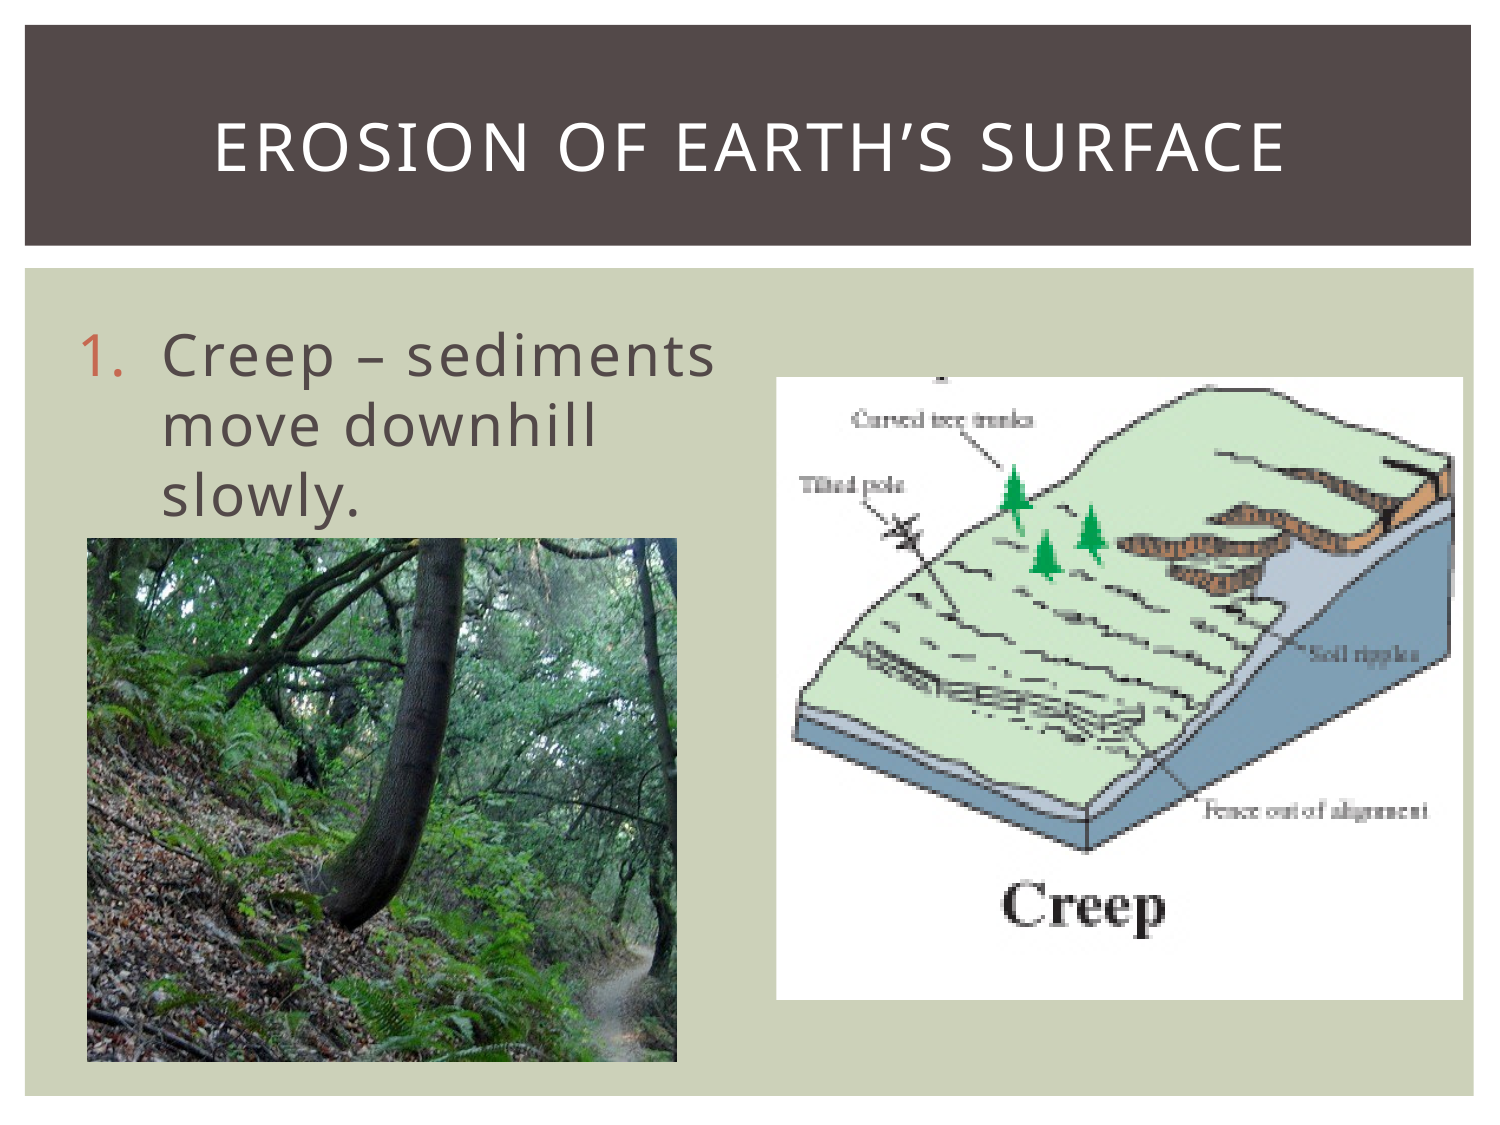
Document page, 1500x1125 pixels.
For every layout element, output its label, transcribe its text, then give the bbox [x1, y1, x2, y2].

title Erosion of earth’s surface [62, 58, 1438, 232]
text_box Creep – sediments move downhill slowly. [62, 311, 825, 606]
picture [775, 376, 1464, 1000]
picture [87, 538, 678, 1062]
